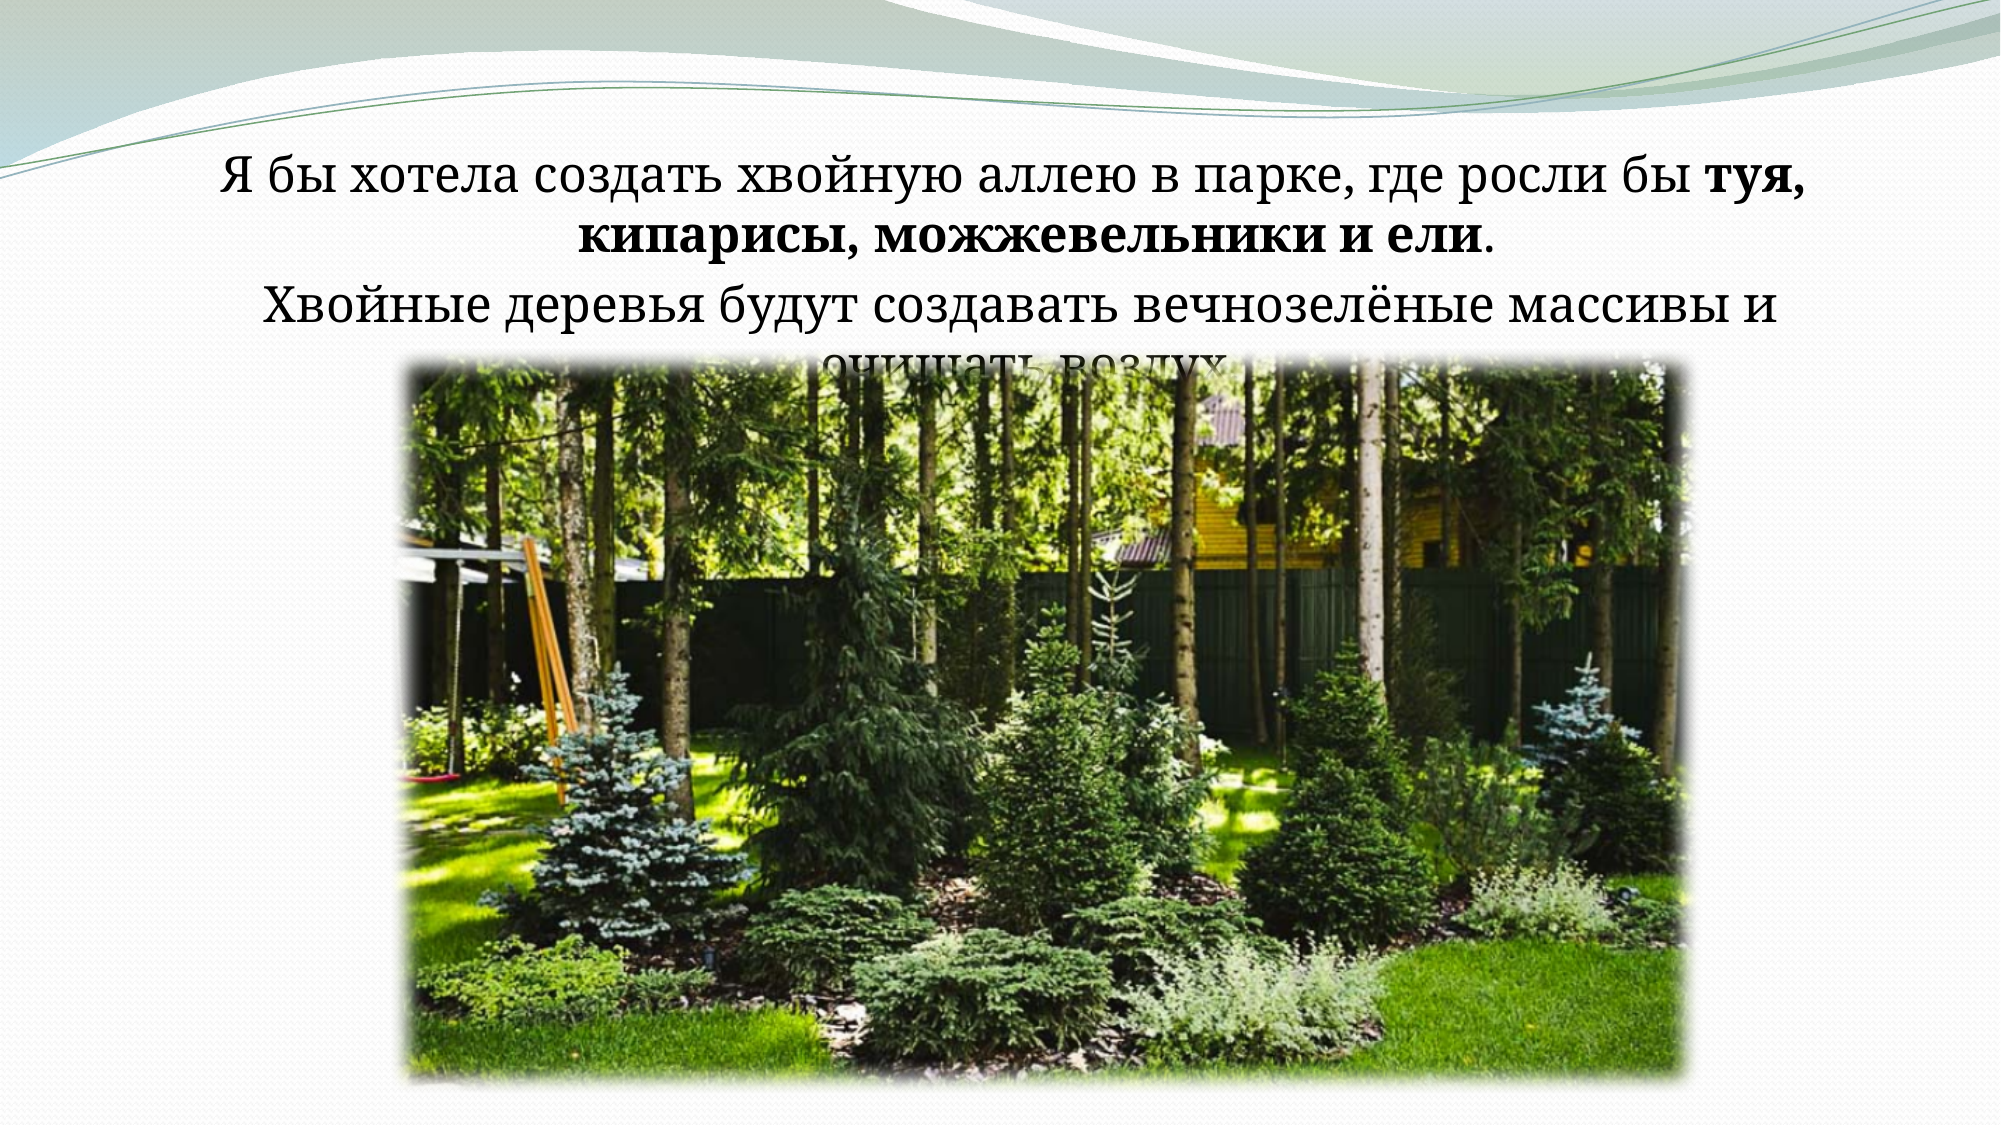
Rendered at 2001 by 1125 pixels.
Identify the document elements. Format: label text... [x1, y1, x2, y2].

picture [390, 348, 1701, 1098]
list Я бы хотела создать хвойную аллею в парке, где росли бы туя, кипарисы, можжевельники и ели. Хвойные деревья будут создавать вечнозелёные массивы и очищать воздух. [120, 135, 1909, 933]
